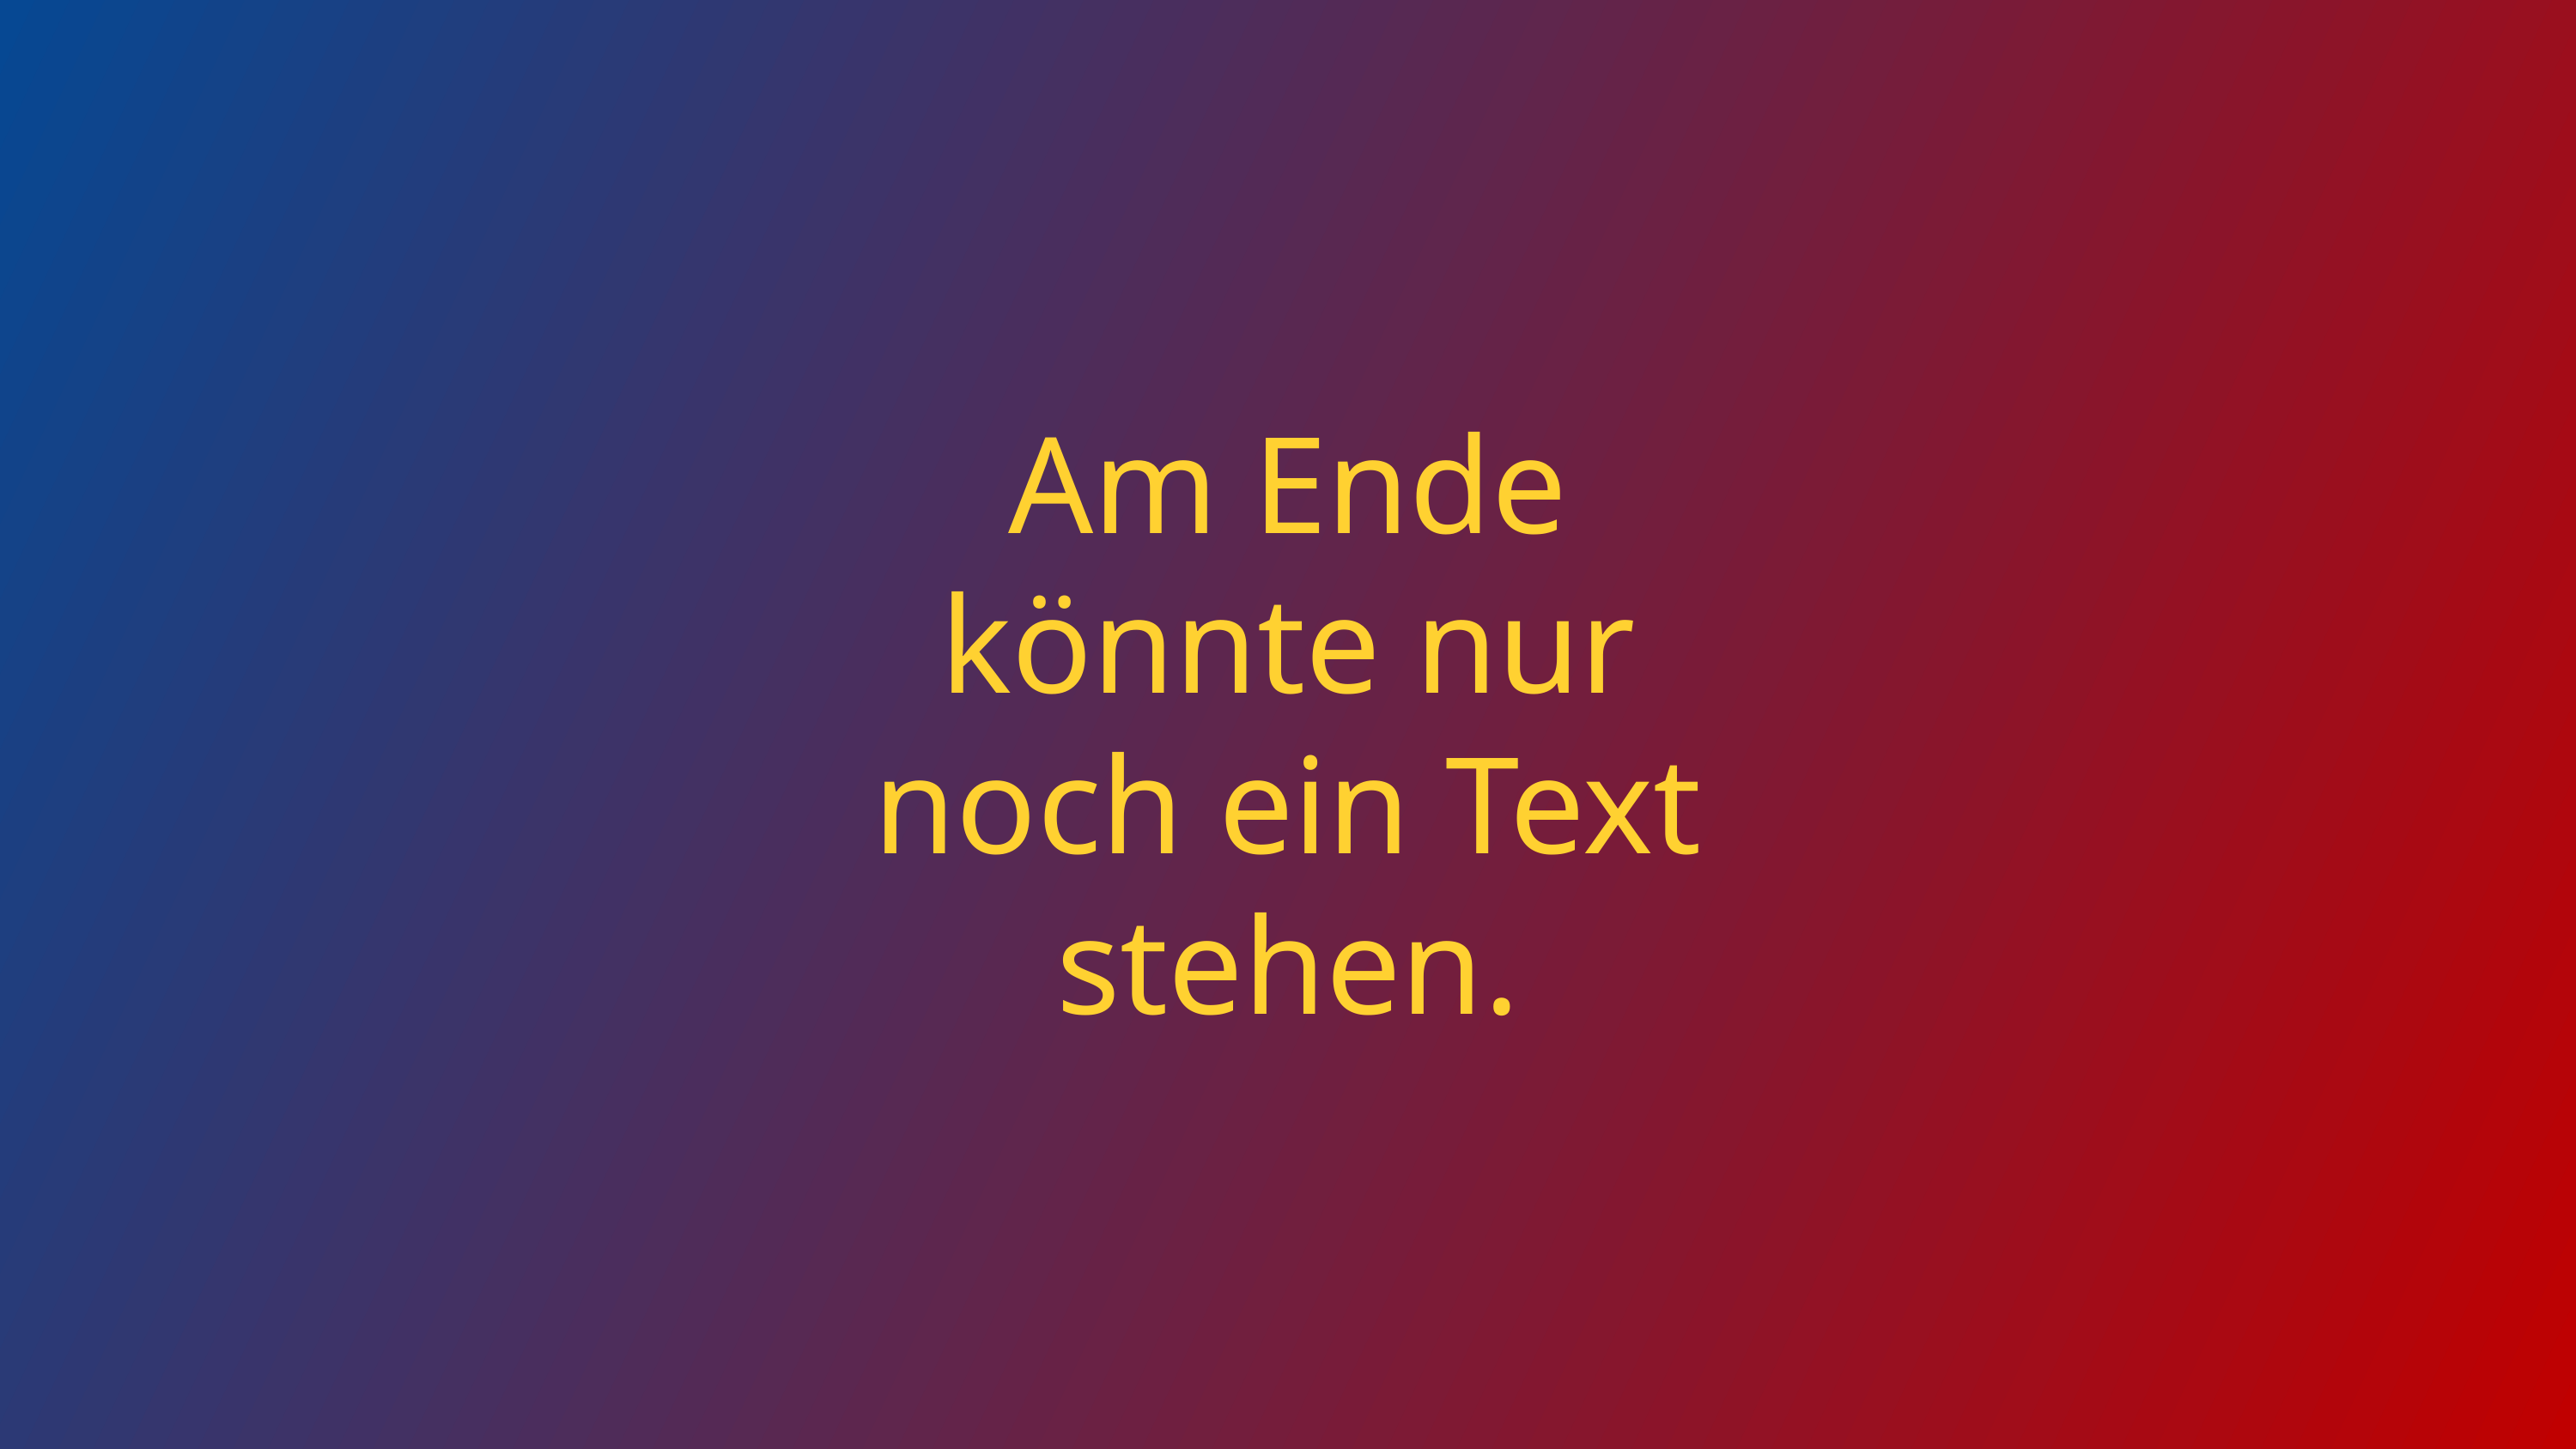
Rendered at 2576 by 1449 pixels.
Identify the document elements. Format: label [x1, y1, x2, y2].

text_box [0, 0, 2576, 1449]
